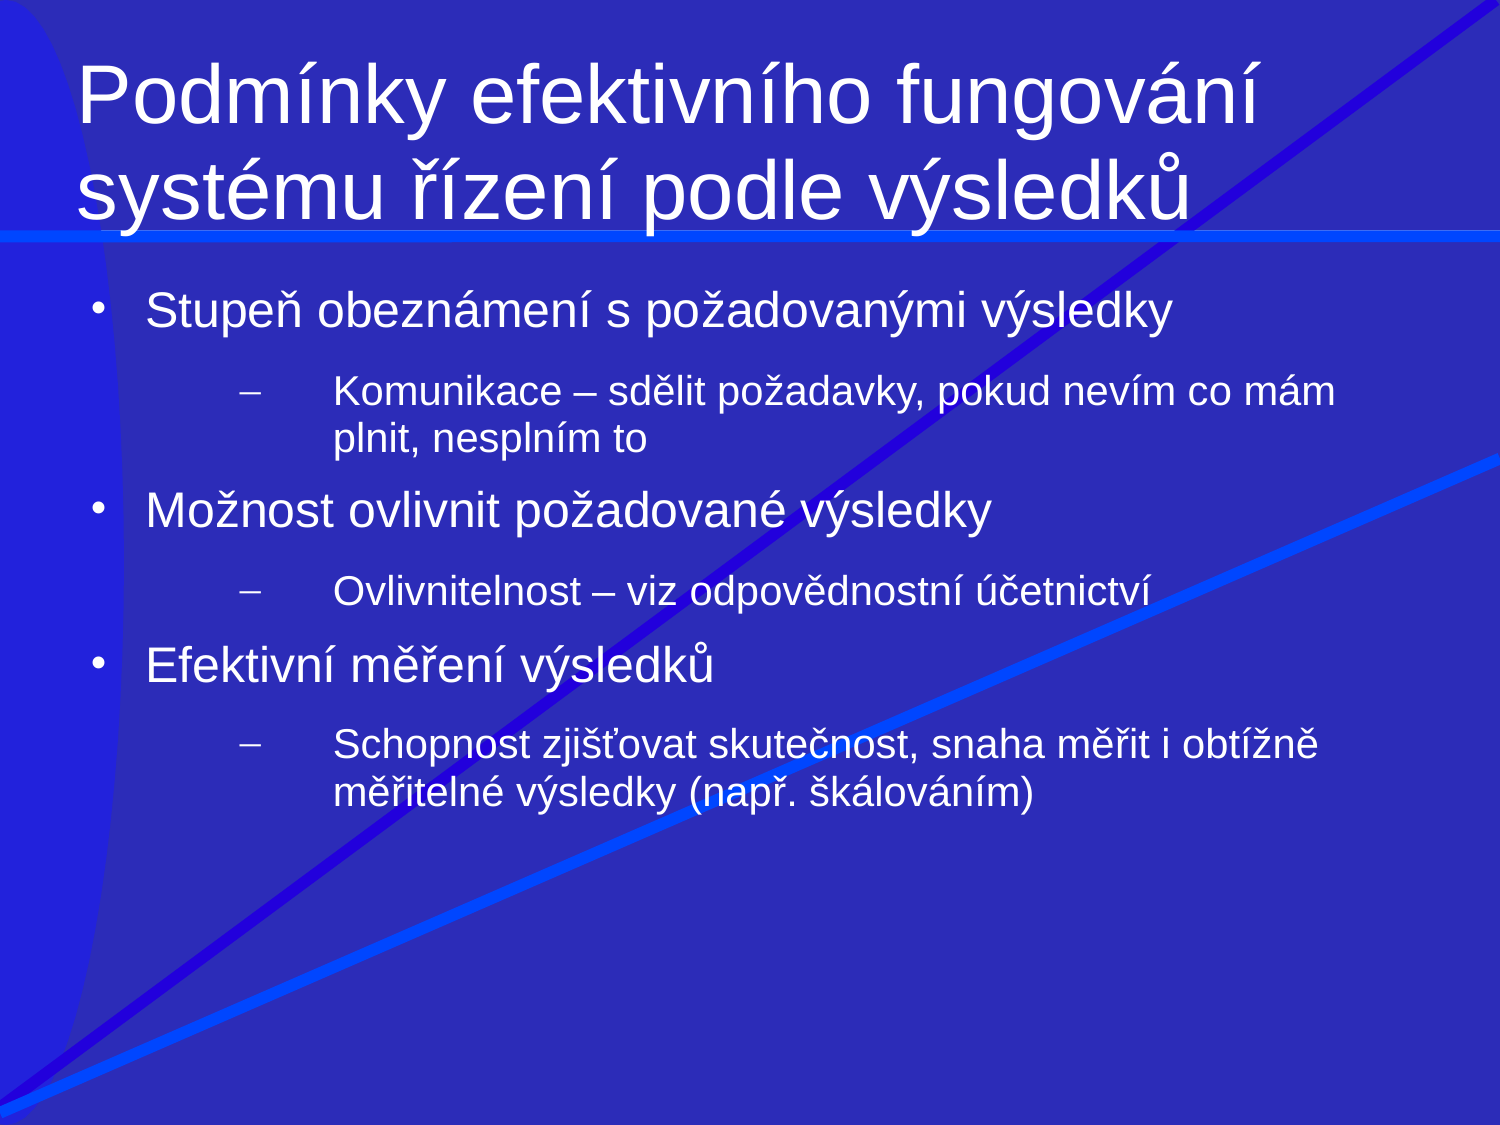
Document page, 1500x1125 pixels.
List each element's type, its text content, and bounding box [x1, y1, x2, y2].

title Podmínky efektivního fungování systému řízení podle výsledků [72, 43, 1428, 236]
text_box Stupeň obeznámení s požadovanými výsledky Komunikace – sdělit požadavky, pokud nevím co mám plnit, nesplním to Možnost ovlivnit požadované výsledky Ovlivnitelnost – viz odpovědnostní účetnictví Efektivní měření výsledků Schopnost zjišťovat skutečnost, snaha měřit i obtížně měřitelné výsledky (např. škálováním) [87, 277, 1340, 815]
